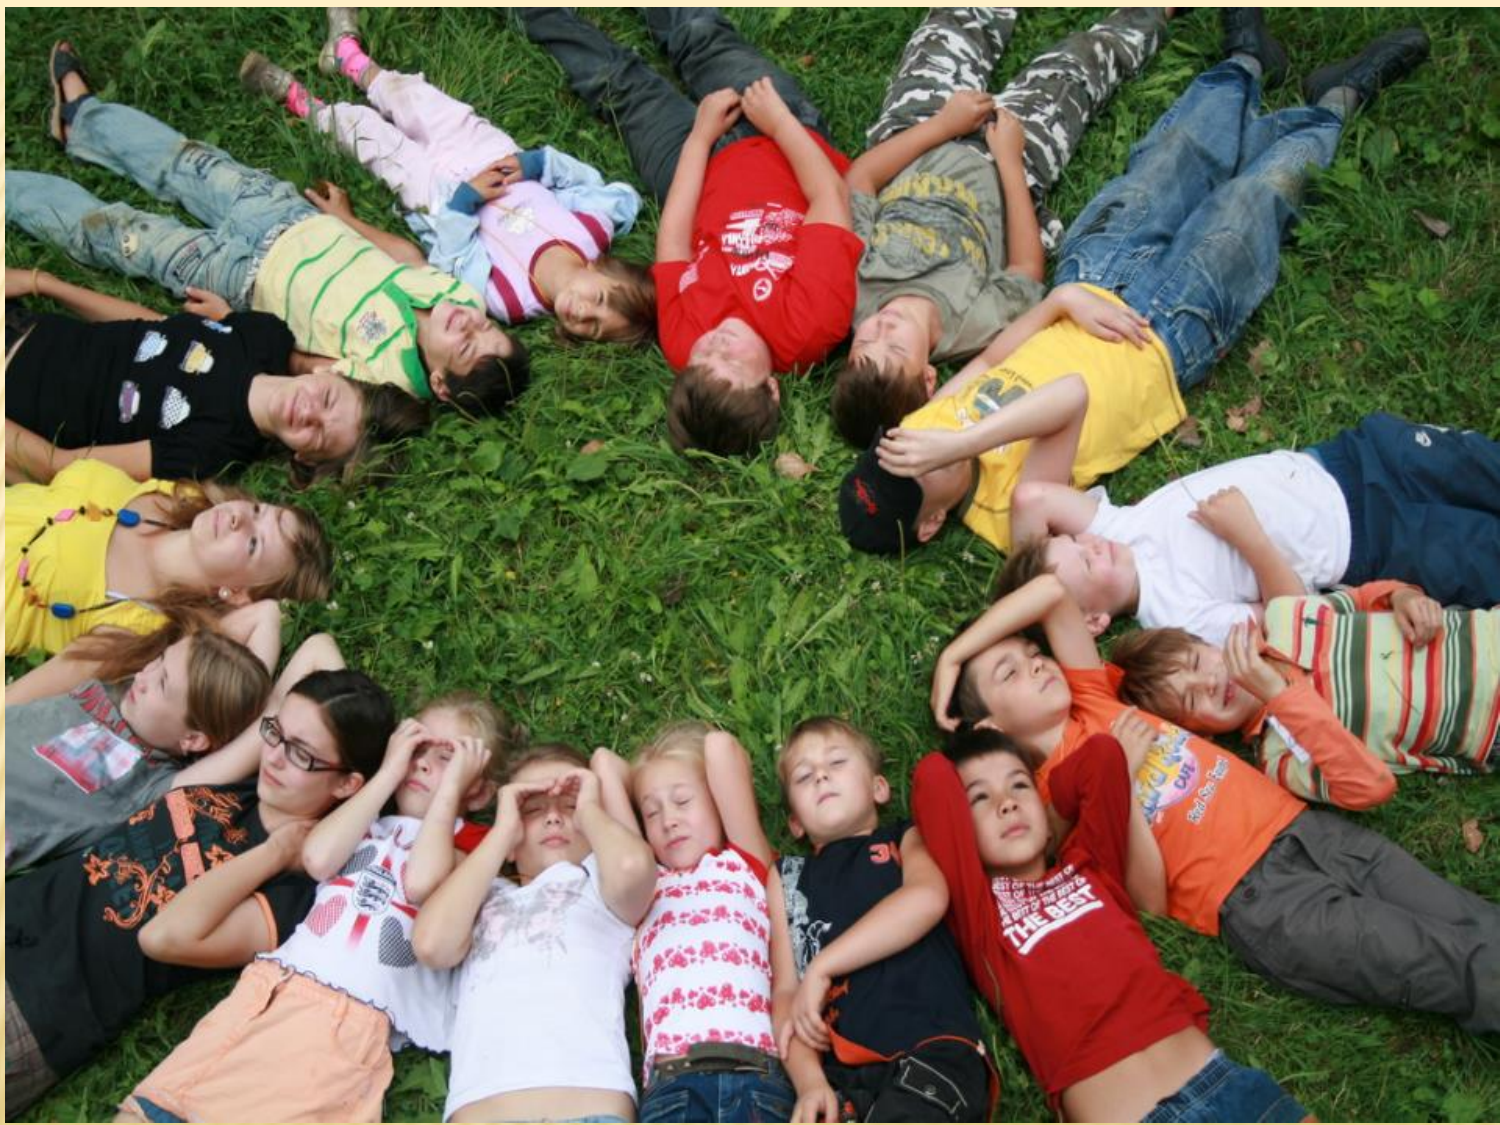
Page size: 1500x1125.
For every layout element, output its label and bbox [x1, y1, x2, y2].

list [5, 6, 1500, 1123]
